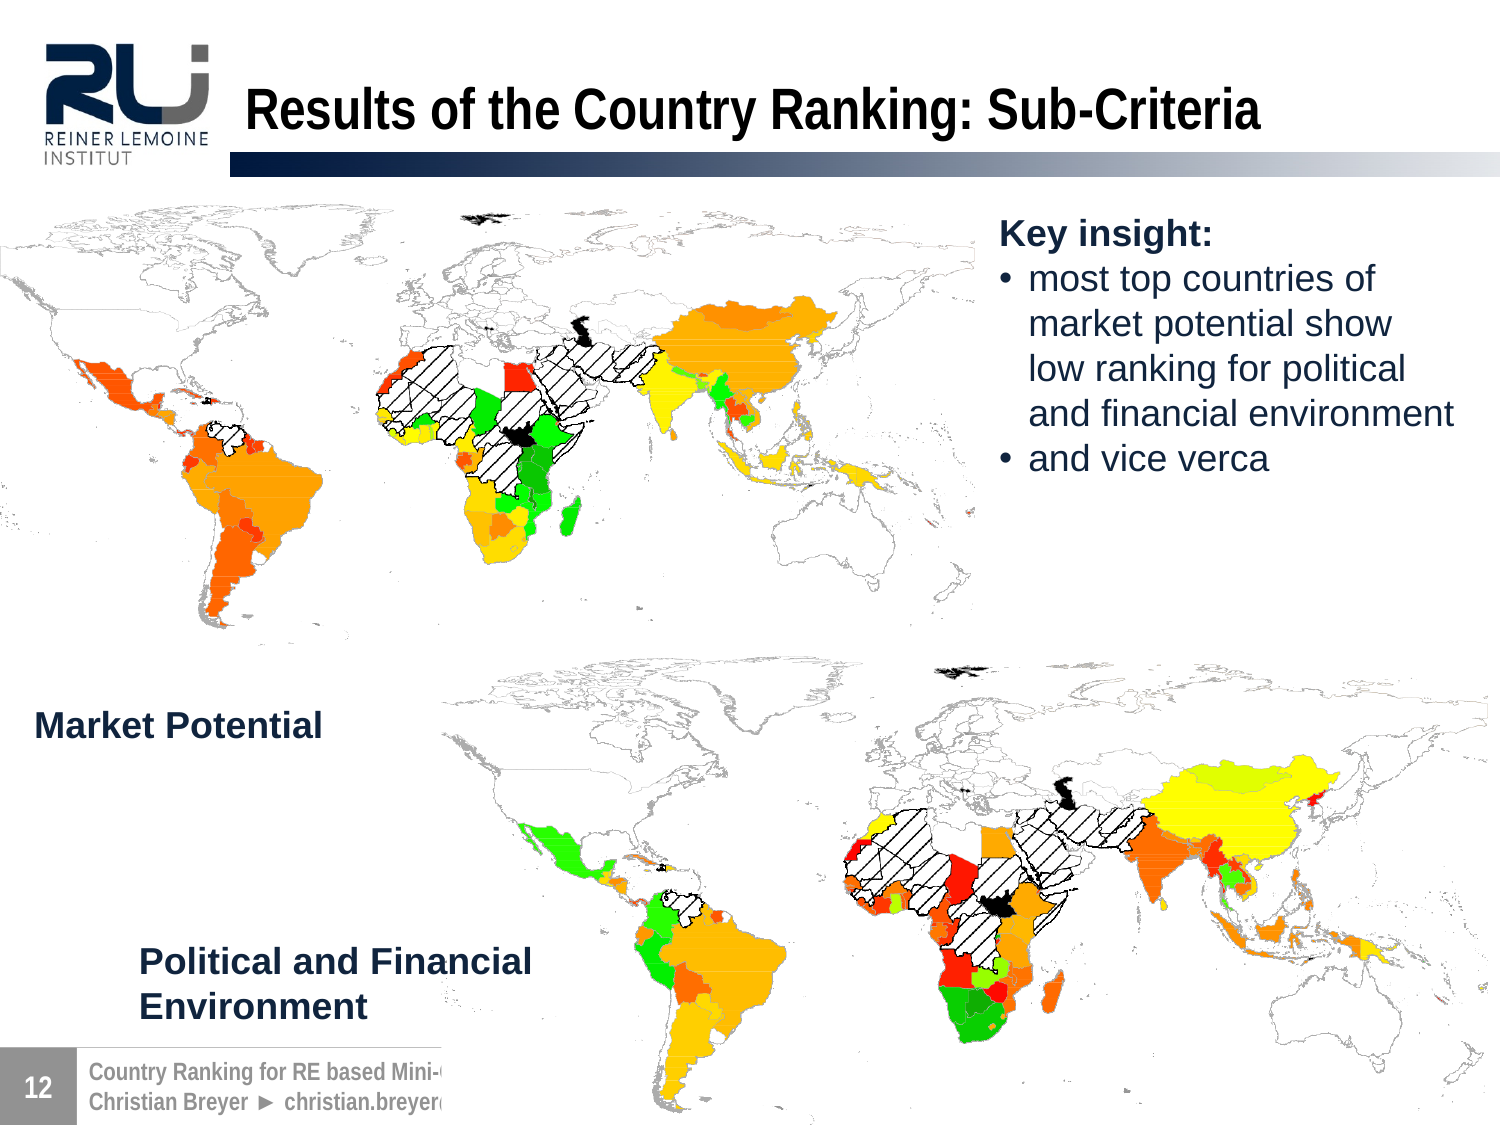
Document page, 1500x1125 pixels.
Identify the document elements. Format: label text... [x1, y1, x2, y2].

picture [230, 152, 1500, 177]
text_box Results of the Country Ranking: Sub-Criteria [230, 45, 1459, 149]
picture [0, 196, 1500, 1125]
text_box Political and Financial Environment [123, 929, 435, 1035]
text_box Market Potential [19, 693, 435, 753]
picture [44, 43, 210, 166]
text_box Key insight: most top countries of market potential show low ranking for political and financial environment and vice verca [988, 202, 1471, 532]
